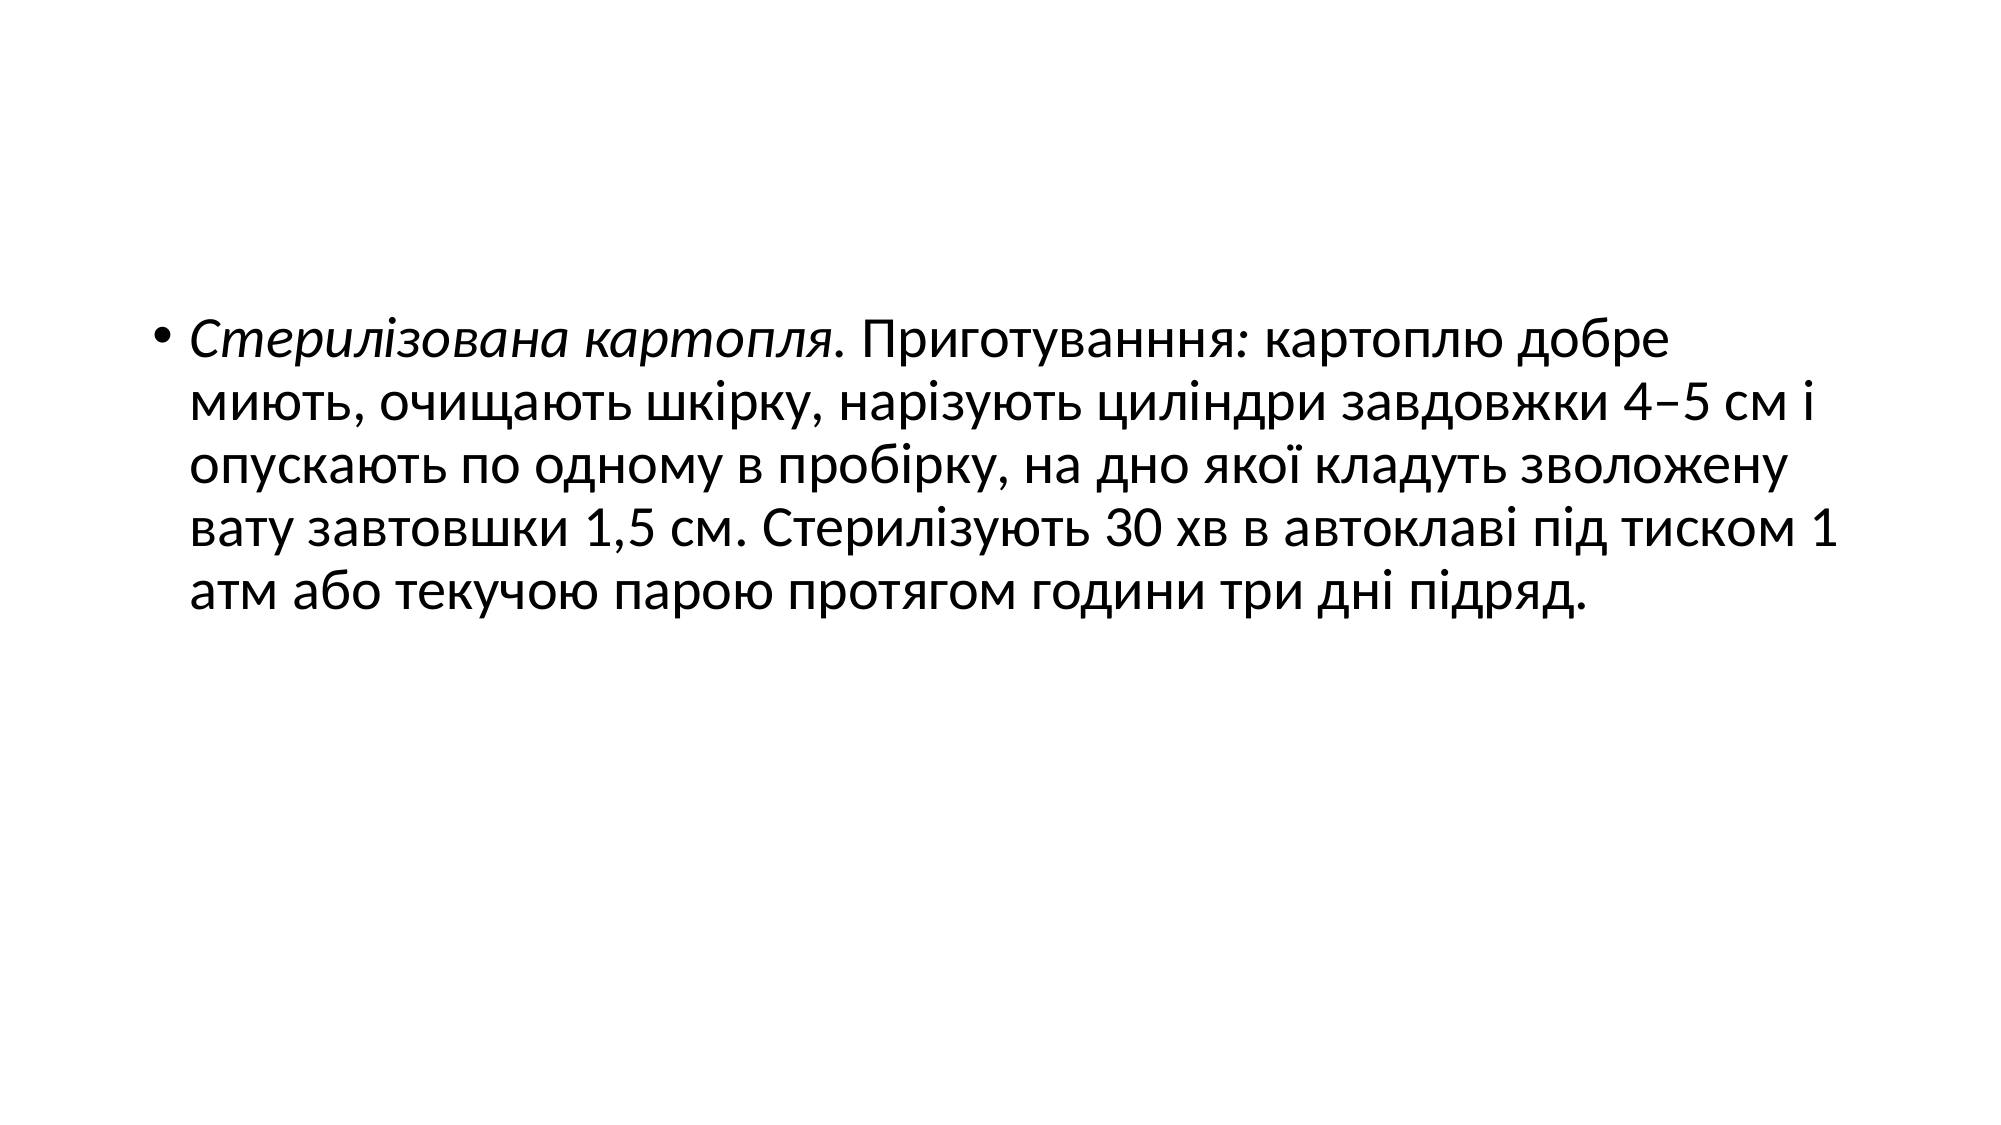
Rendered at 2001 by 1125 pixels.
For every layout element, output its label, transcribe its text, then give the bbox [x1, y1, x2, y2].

list Стерилізована картопля. Приготуванння: картоплю добре миють, очищають шкірку, нарізують циліндри завдовжки 4–5 см і опускають по одному в пробірку, на дно якої кладуть зволожену вату завтовшки 1,5 см. Стерилізують 30 хв в автоклаві під тиском 1 атм або текучою парою протягом години три дні підряд. [137, 299, 1863, 1014]
